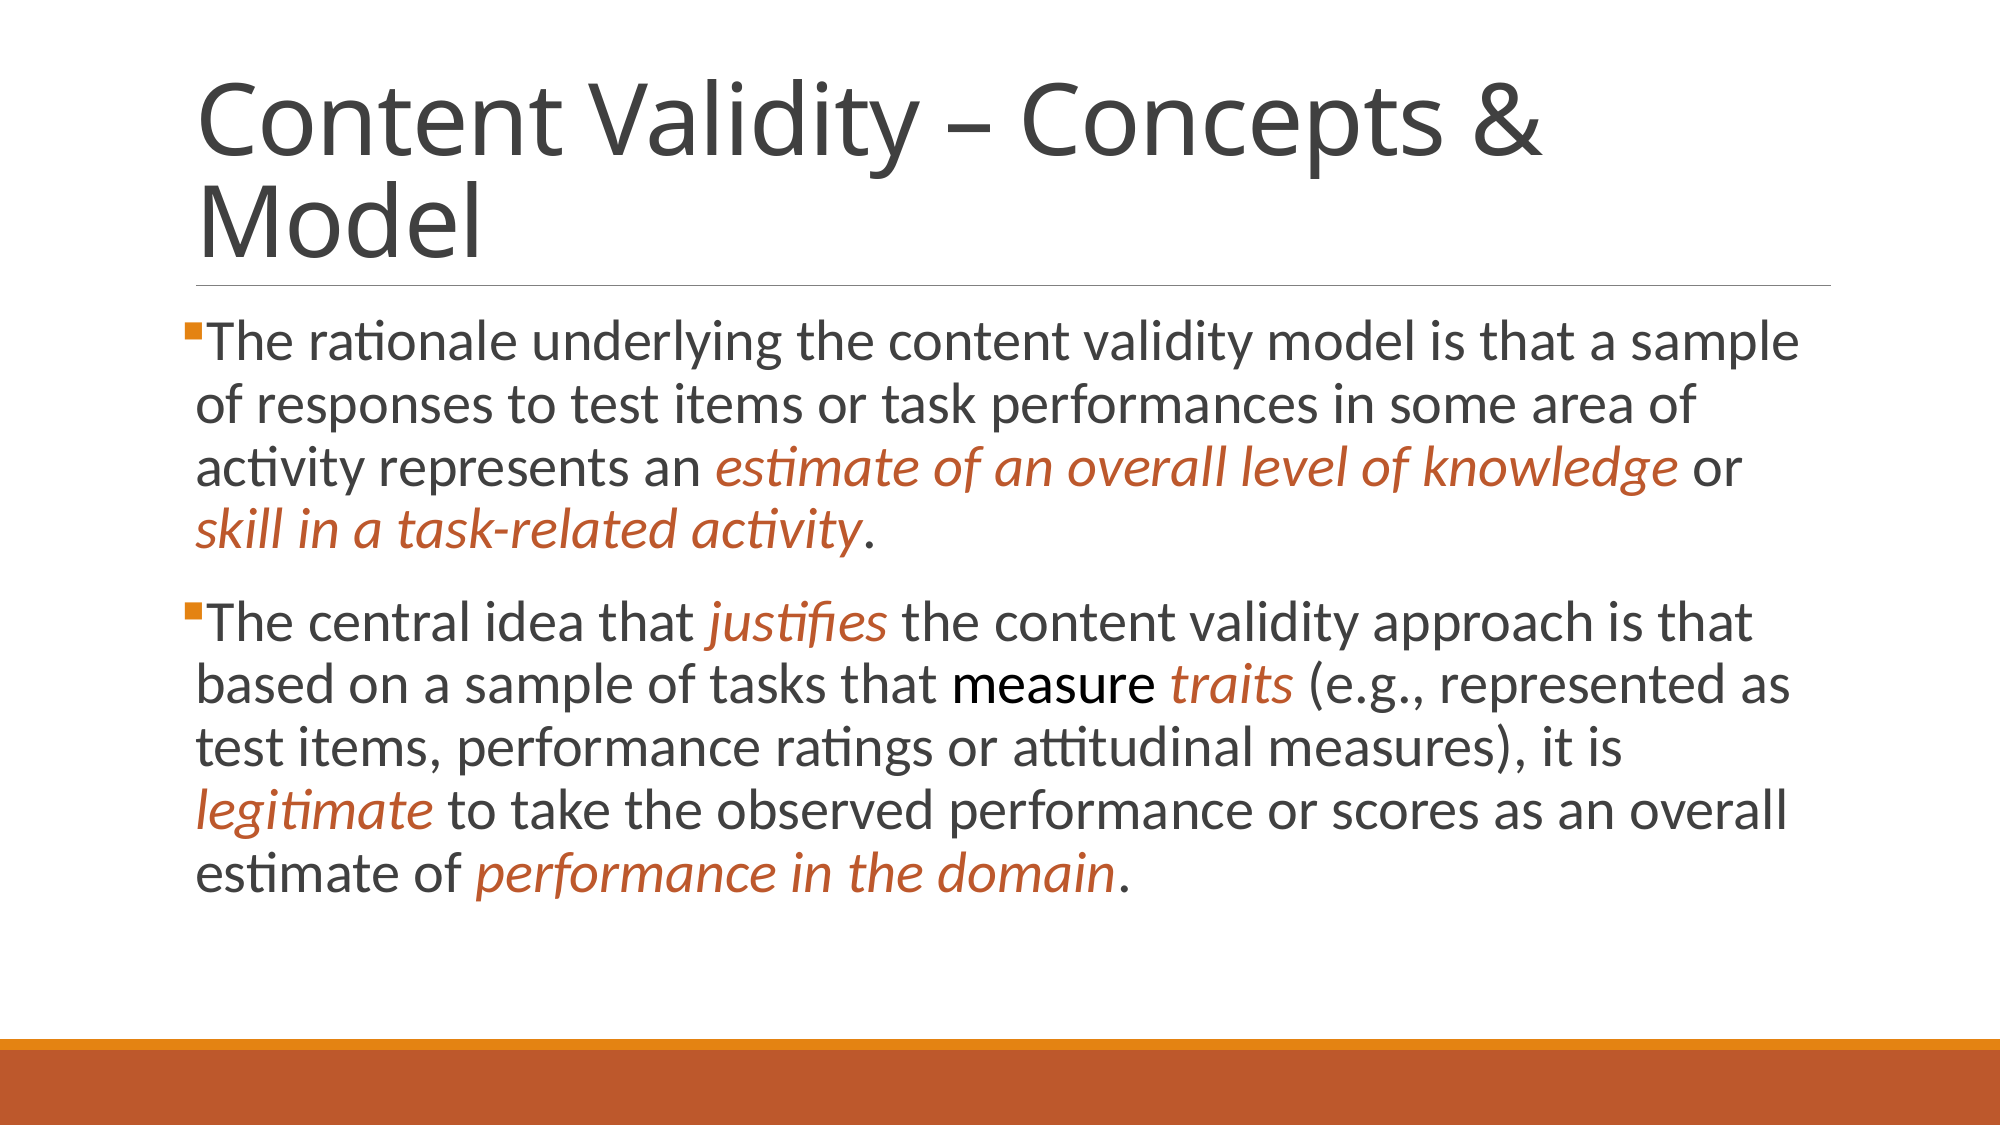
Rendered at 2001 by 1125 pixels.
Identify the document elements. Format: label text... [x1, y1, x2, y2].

title Content Validity – Concepts & Model [180, 47, 1830, 285]
list The rationale underlying the content validity model is that a sample of responses to test items or task performances in some area of activity represents an estimate of an overall level of knowledge or skill in a task-related activity. The central idea that justifies the content validity approach is that based on a sample of tasks that measure traits (e.g., represented as test items, performance ratings or attitudinal measures), it is legitimate to take the observed performance or scores as an overall estimate of performance in the domain. [180, 302, 1830, 963]
